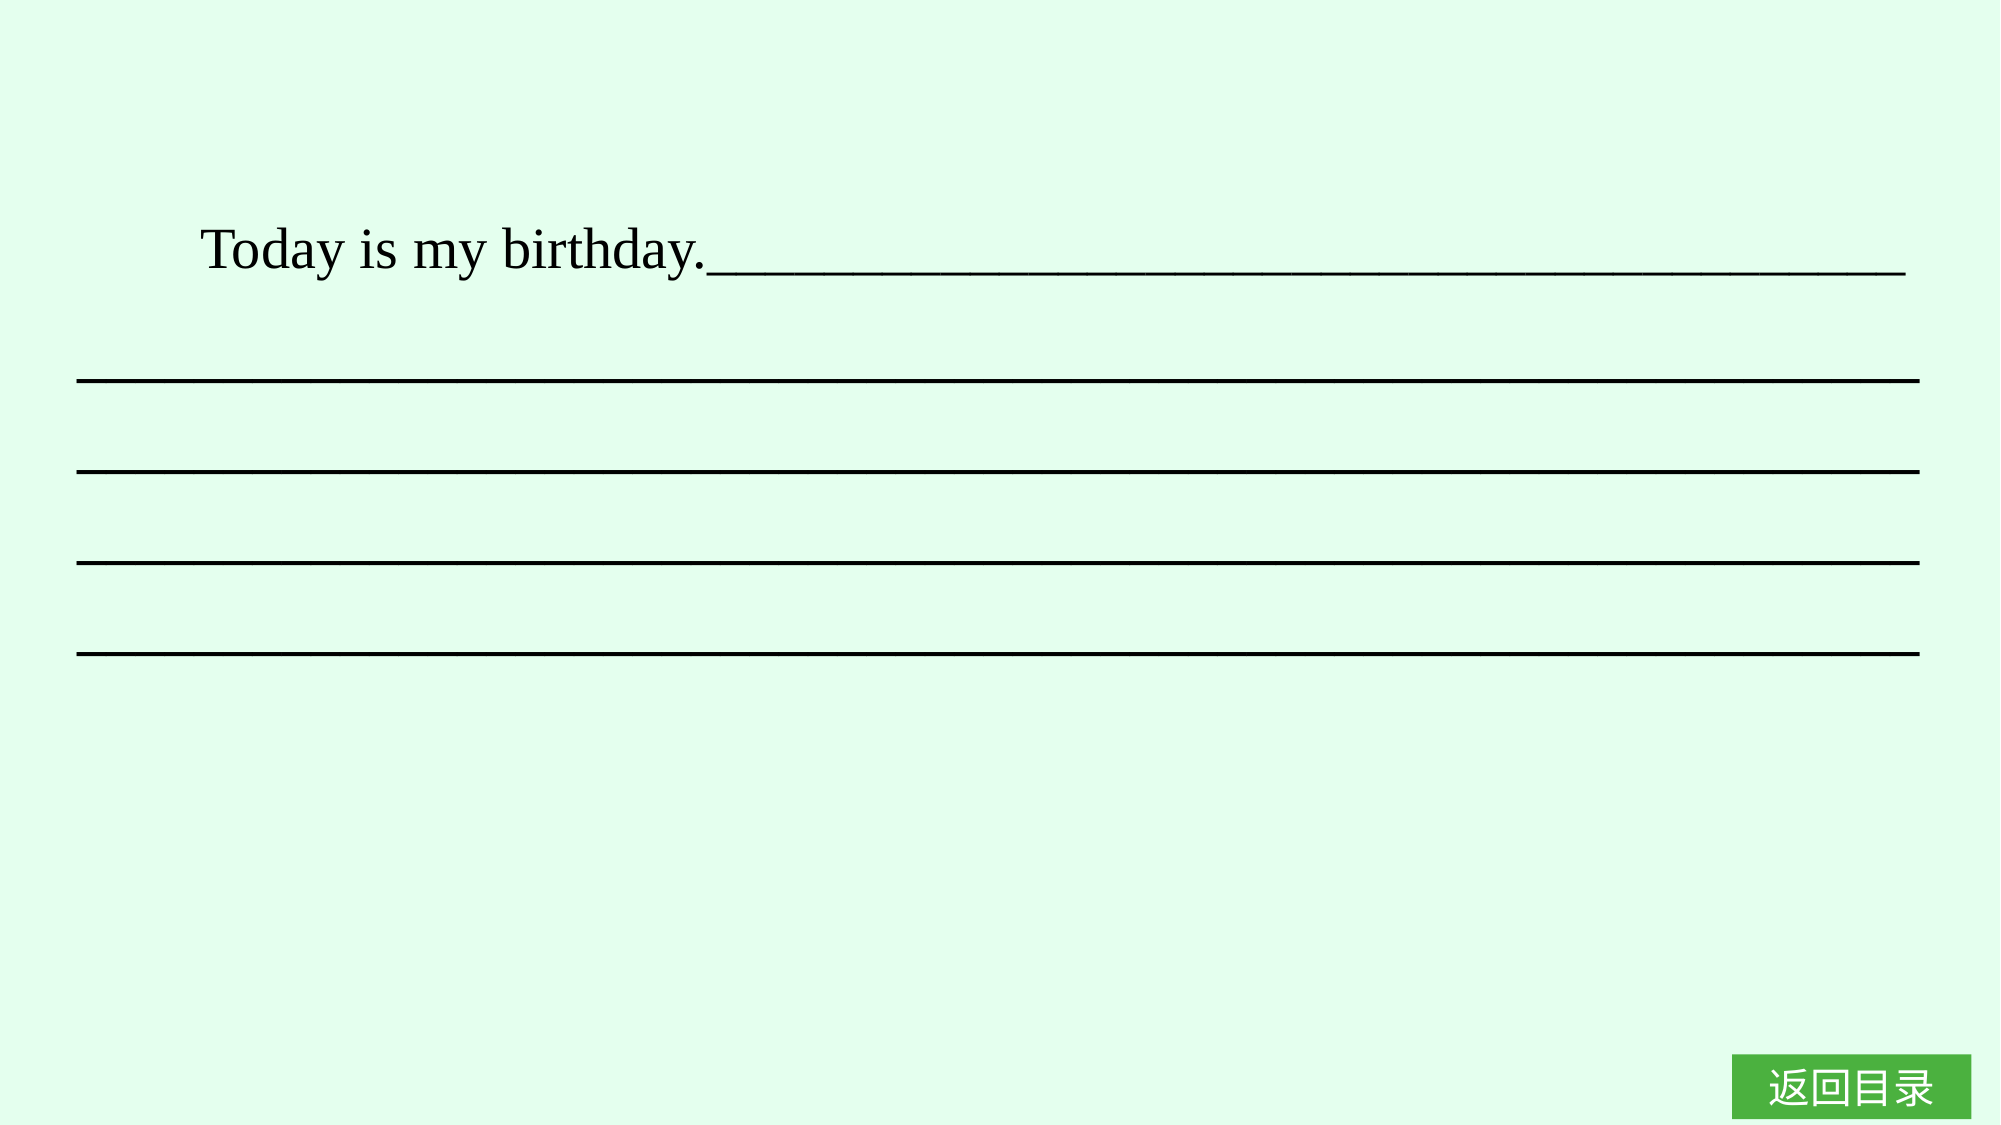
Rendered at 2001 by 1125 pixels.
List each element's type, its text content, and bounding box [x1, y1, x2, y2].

text_box Today is my birthday._________________________________________ [69, 181, 1922, 288]
text_box _______________________________________________________________ _______________________________________________________________ ______________________________________________________________________________________________________________________________ [62, 288, 1938, 668]
